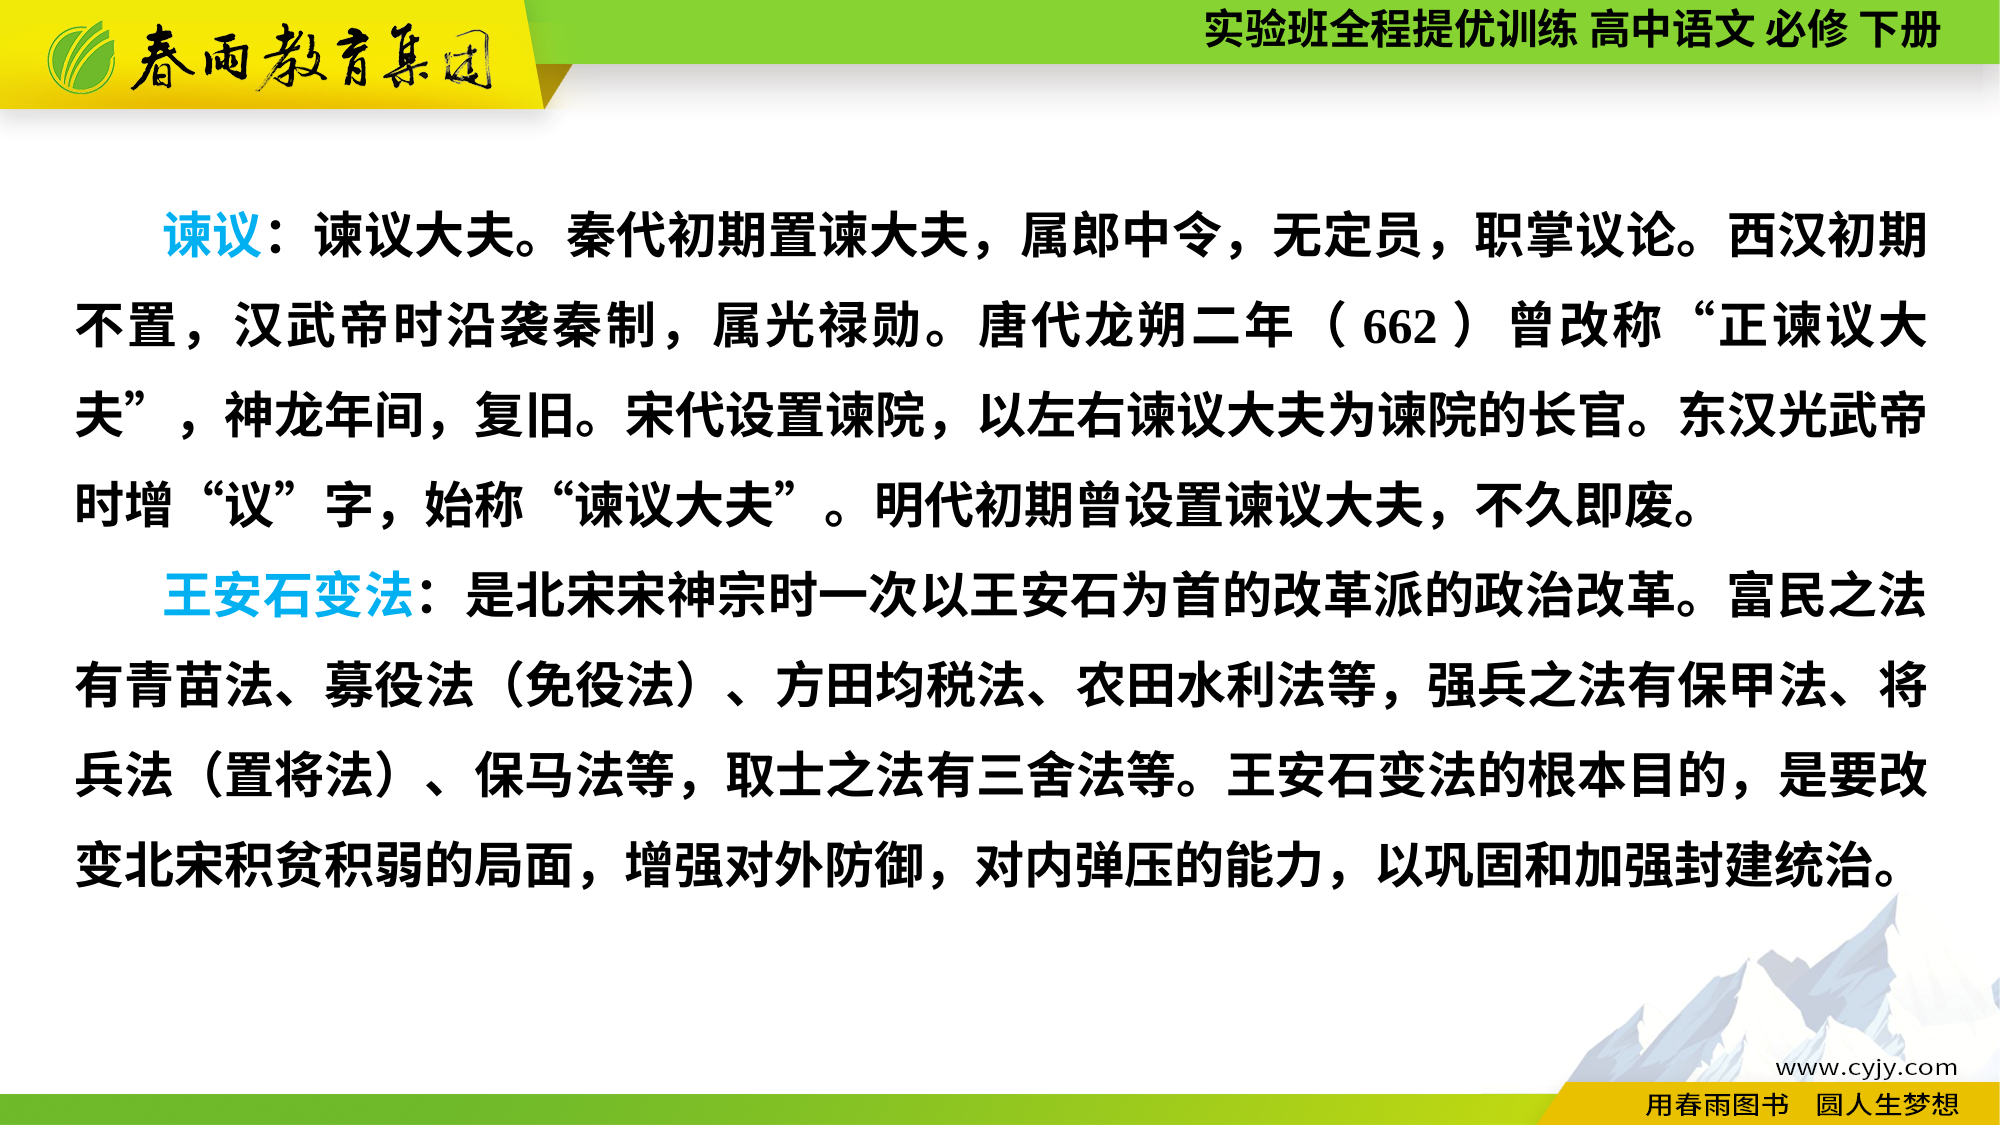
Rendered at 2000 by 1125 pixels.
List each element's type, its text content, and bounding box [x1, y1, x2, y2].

list 谏议：谏议大夫。秦代初期置谏大夫，属郎中令，无定员，职掌议论。西汉初期不置，汉武帝时沿袭秦制，属光禄勋。唐代龙朔二年（662）曾改称“正谏议大夫”，神龙年间，复旧。宋代设置谏院，以左右谏议大夫为谏院的长官。东汉光武帝时增“议”字，始称“谏议大夫”。明代初期曾设置谏议大夫，不久即废。 王安石变法：是北宋宋神宗时一次以王安石为首的改革派的政治改革。富民之法有青苗法、募役法（免役法）、方田均税法、农田水利法等，强兵之法有保甲法、将兵法（置将法）、保马法等，取士之法有三舍法等。王安石变法的根本目的，是要改变北宋积贫积弱的局面，增强对外防御，对内弹压的能力，以巩固和加强封建统治。 [59, 166, 1944, 988]
picture [0, 0, 2000, 1125]
